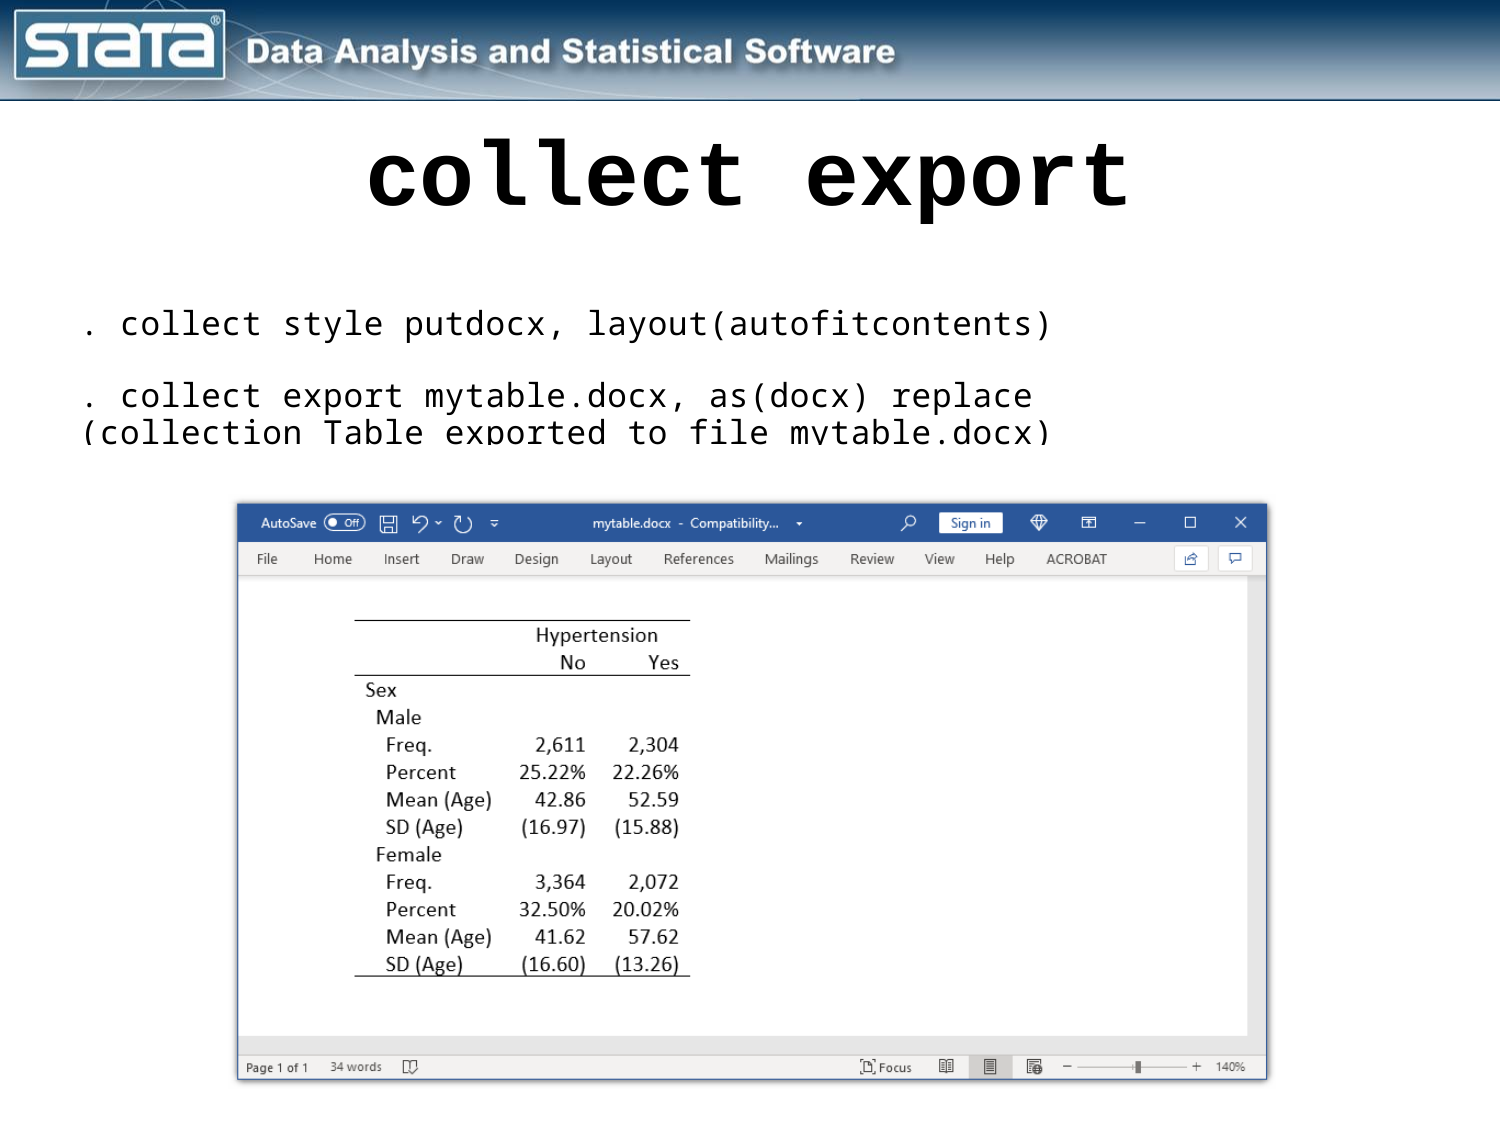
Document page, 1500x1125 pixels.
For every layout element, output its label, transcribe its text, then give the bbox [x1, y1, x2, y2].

title collect export [0, 108, 1500, 238]
picture [0, 0, 1500, 102]
picture [74, 299, 1076, 446]
picture [212, 474, 1288, 1105]
